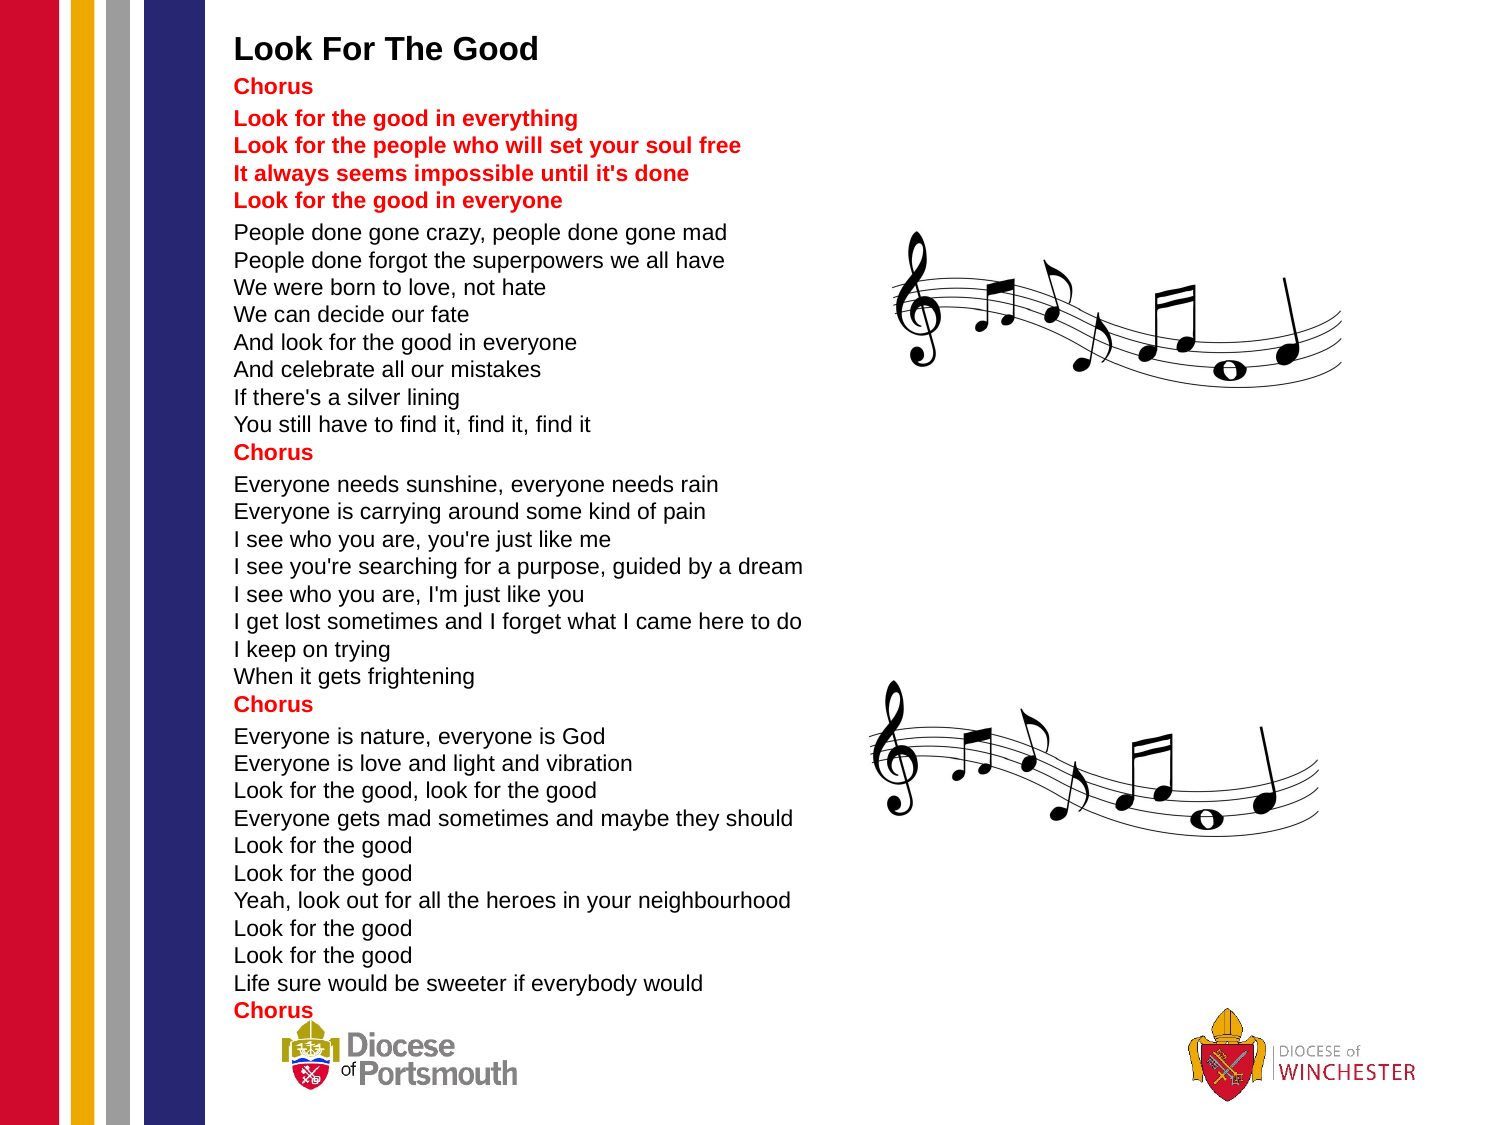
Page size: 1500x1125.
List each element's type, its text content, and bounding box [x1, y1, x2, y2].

picture [868, 680, 1319, 837]
picture [891, 231, 1342, 388]
picture [277, 1017, 521, 1092]
picture [1175, 1003, 1424, 1106]
list Look For The Good Chorus Look for the good in everything Look for the people who will set your soul free It always seems impossible until it's done Look for the good in everyone People done gone crazy, people done gone mad People done forgot the superpowers we all have We were born to love, not hate We can decide our fate And look for the good in everyone And celebrate all our mistakes If there's a silver lining You still have to find it, find it, find it Chorus Everyone needs sunshine, everyone needs rain Everyone is carrying around some kind of pain I see who you are, you're just like me I see you're searching for a purpose, guided by a dream I see who you are, I'm just like you I get lost sometimes and I forget what I came here to do I keep on trying When it gets frightening Chorus Everyone is nature, everyone is God Everyone is love and light and vibration Look for the good, look for the good Everyone gets mad sometimes and maybe they should Look for the good Look for the good Yeah, look out for all the heroes in your neighbourhood Look for the good Look for the good Life sure would be sweeter if everybody would Chorus [218, 19, 1414, 926]
